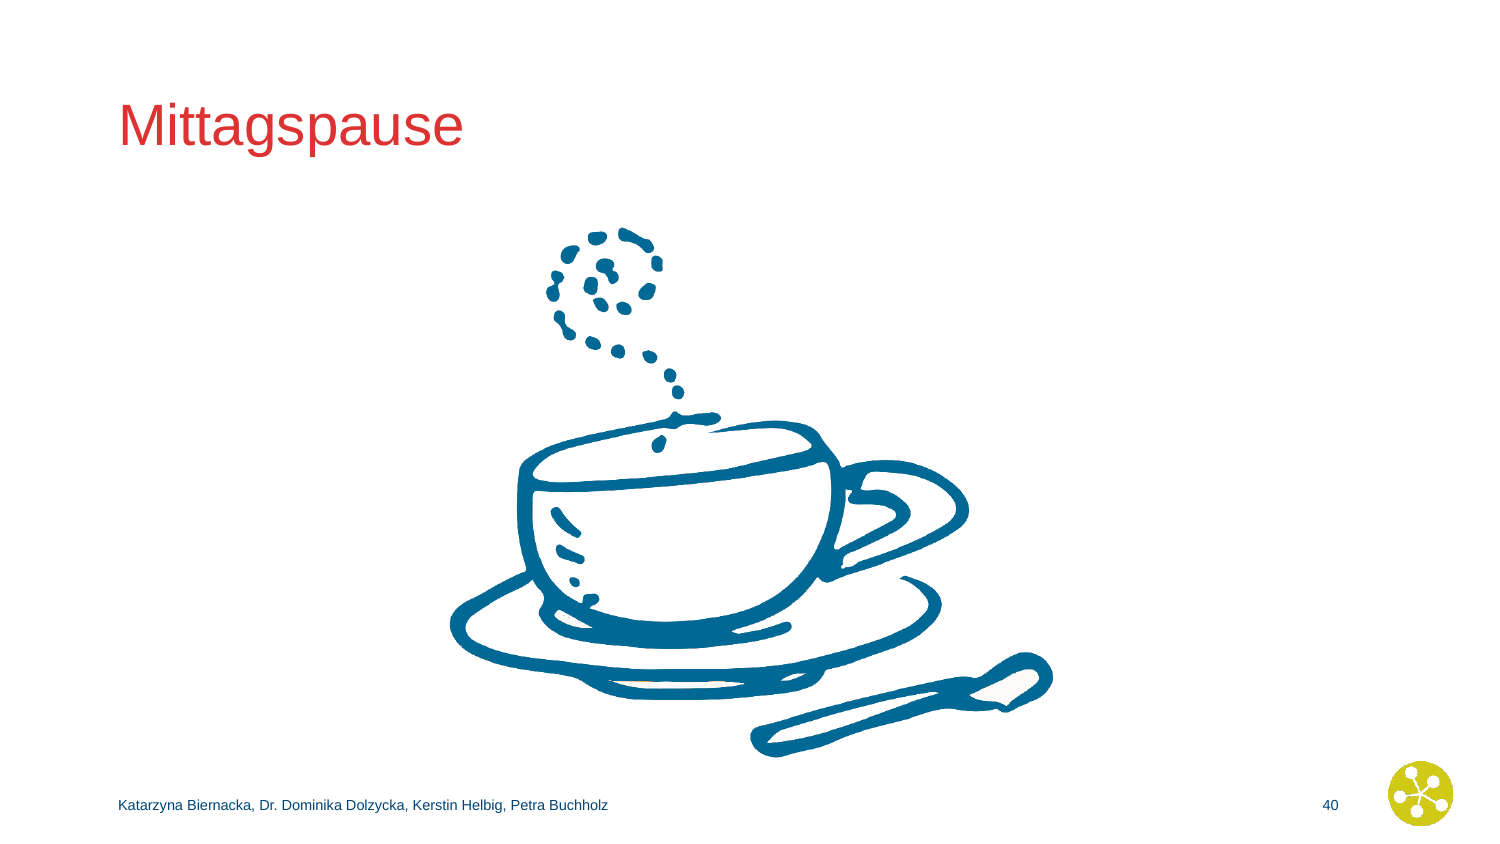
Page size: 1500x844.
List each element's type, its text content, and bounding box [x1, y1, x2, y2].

title Mittagspause [103, 44, 1397, 208]
footer Katarzyna Biernacka, Dr. Dominika Dolzycka, Kerstin Helbig, Petra Buchholz [103, 782, 742, 827]
picture [1388, 761, 1453, 826]
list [446, 224, 1053, 760]
slide_number 39 [1016, 782, 1354, 827]
